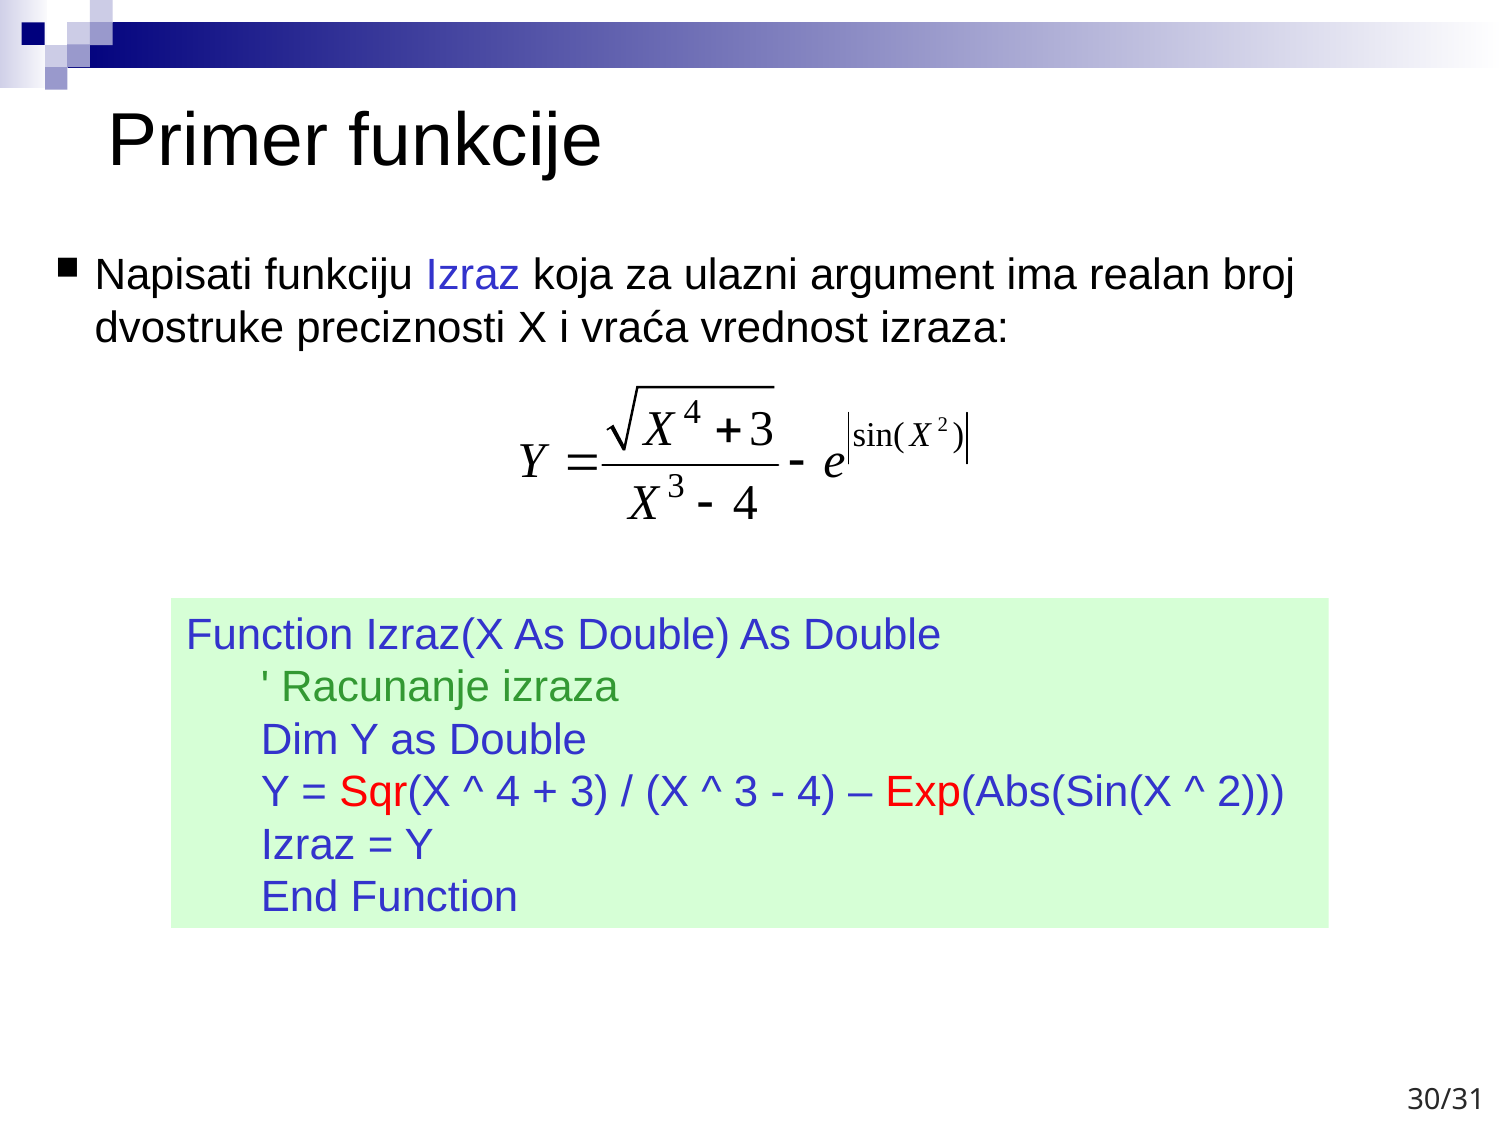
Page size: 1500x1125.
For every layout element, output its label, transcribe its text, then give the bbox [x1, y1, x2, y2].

text_box Napisati funkciju Izraz koja za ulazni argument ima realan broj dvostruke preciznosti X i vraća vrednost izraza: [40, 238, 1436, 569]
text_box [512, 377, 980, 532]
text_box 30/31 [1374, 1072, 1500, 1123]
title Primer funkcije [92, 75, 633, 197]
text_box Function Izraz(X As Double) As Double ' Racunanje izraza Dim Y as Double Y = Sqr(X ^ 4 + 3) / (X ^ 3 - 4) – Exp(Abs(Sin(X ^ 2))) Izraz = Y End Function [171, 598, 1329, 928]
